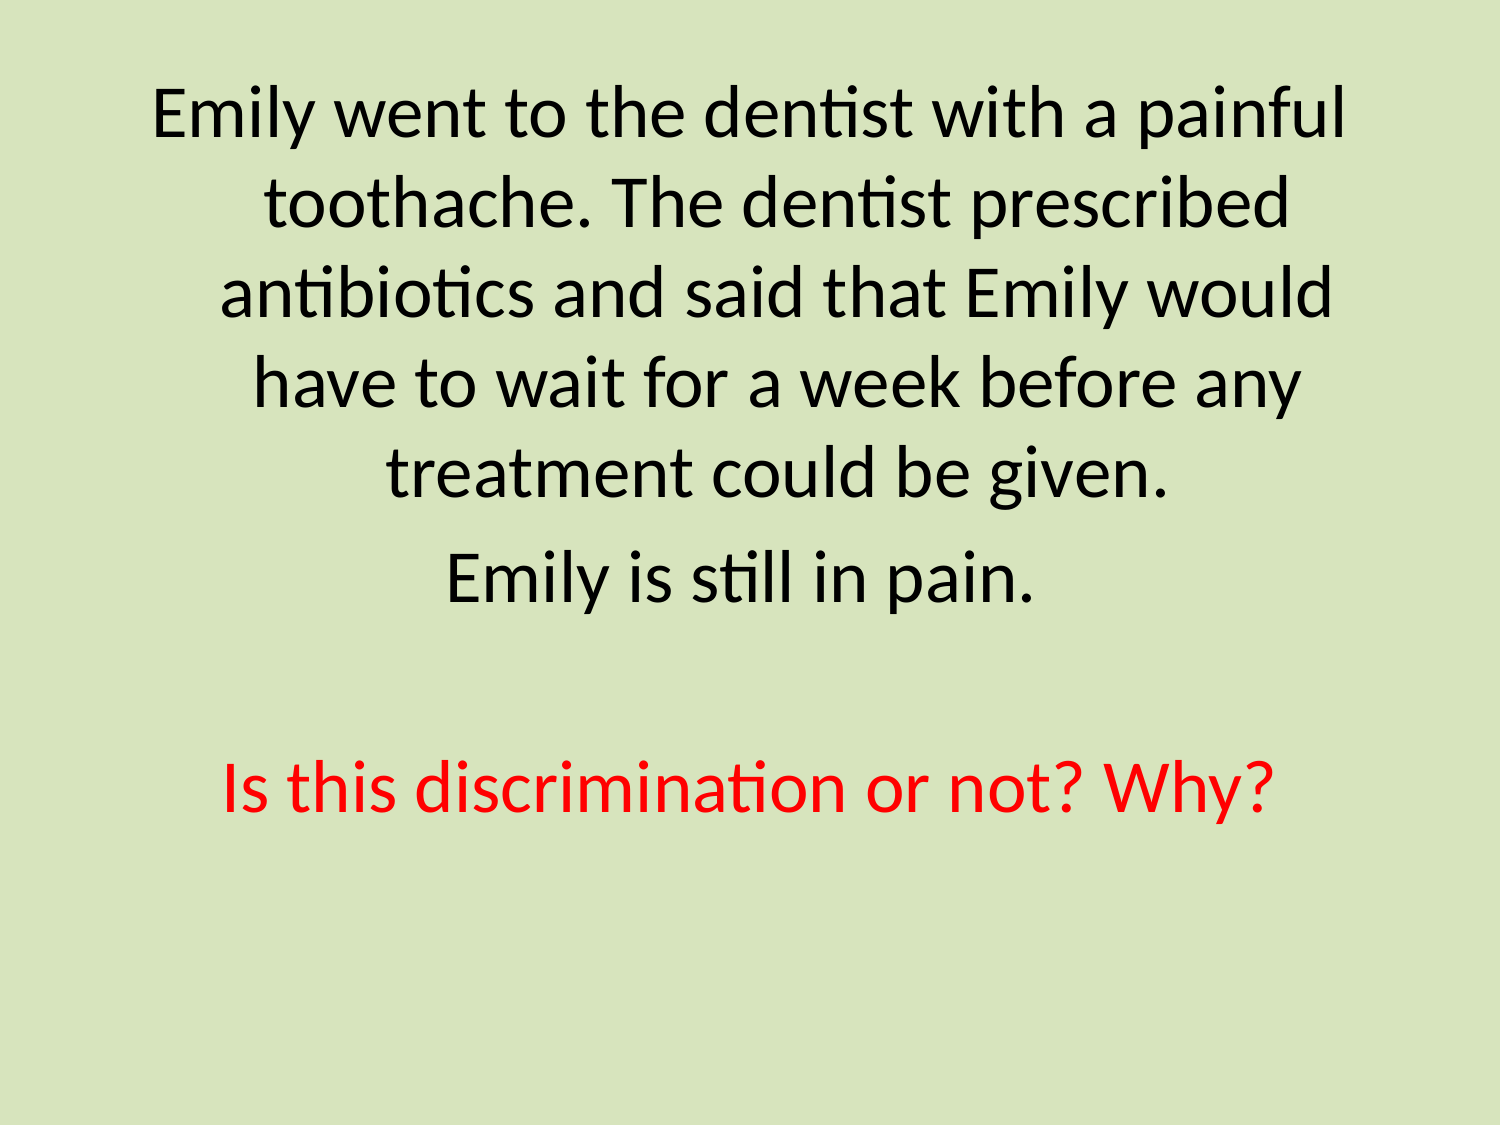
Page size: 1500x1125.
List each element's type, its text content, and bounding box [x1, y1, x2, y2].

list Emily went to the dentist with a painful toothache. The dentist prescribed antibiotics and said that Emily would have to wait for a week before any treatment could be given. Emily is still in pain. Is this discrimination or not? Why? [75, 54, 1425, 1005]
